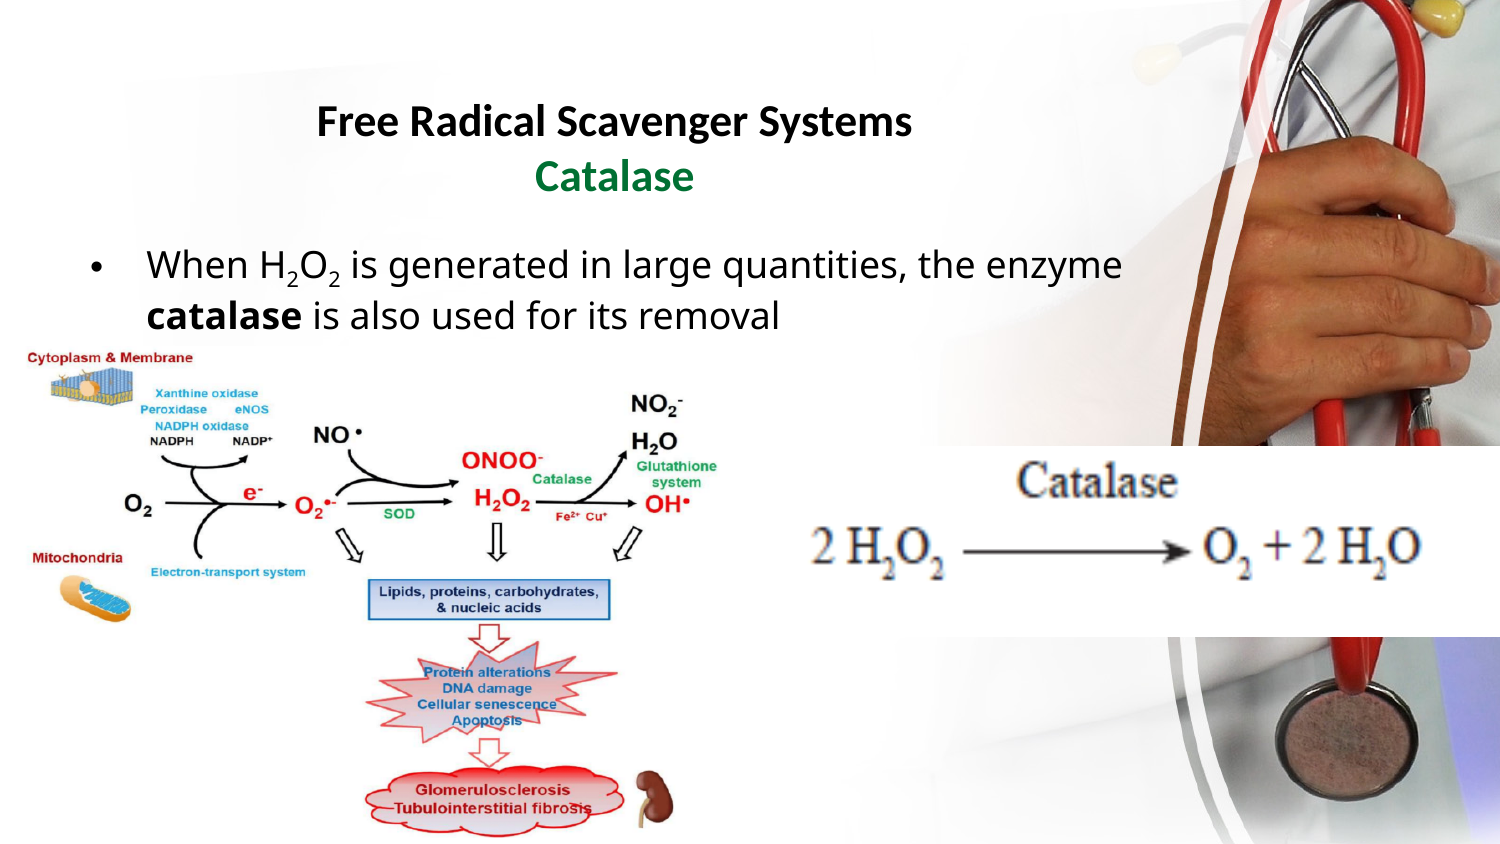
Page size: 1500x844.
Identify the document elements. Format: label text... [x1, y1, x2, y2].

title Free Radical Scavenger Systems Catalase [75, 82, 1155, 208]
picture [0, 0, 1500, 844]
list When H2O2 is generated in large quantities, the enzyme catalase is also used for its removal [75, 233, 1153, 782]
